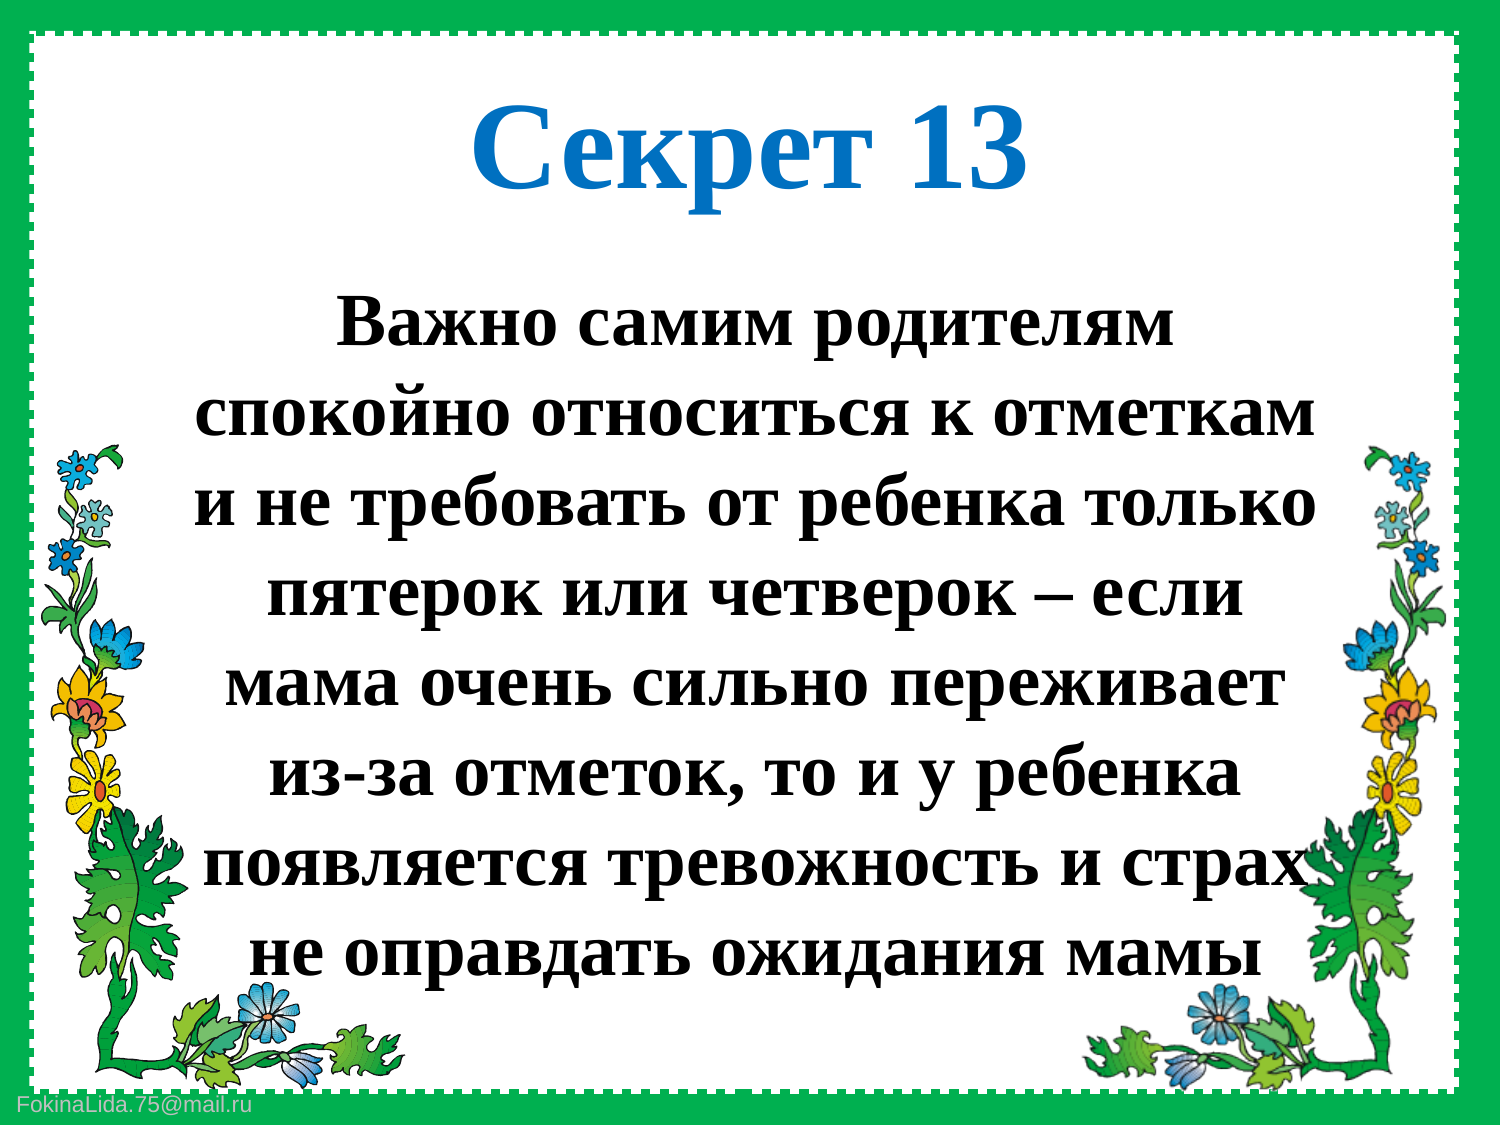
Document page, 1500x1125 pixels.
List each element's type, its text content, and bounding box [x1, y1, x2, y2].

picture [1080, 444, 1448, 1093]
list Важно самим родителям спокойно относиться к отметкам и не требовать от ребенка только пятерок или четверок – если мама очень сильно переживает из-за отметок, то и у ребенка появляется тревожность и страх не оправдать ожидания мамы [159, 262, 1353, 1024]
title Секрет 13 [75, 45, 1425, 233]
